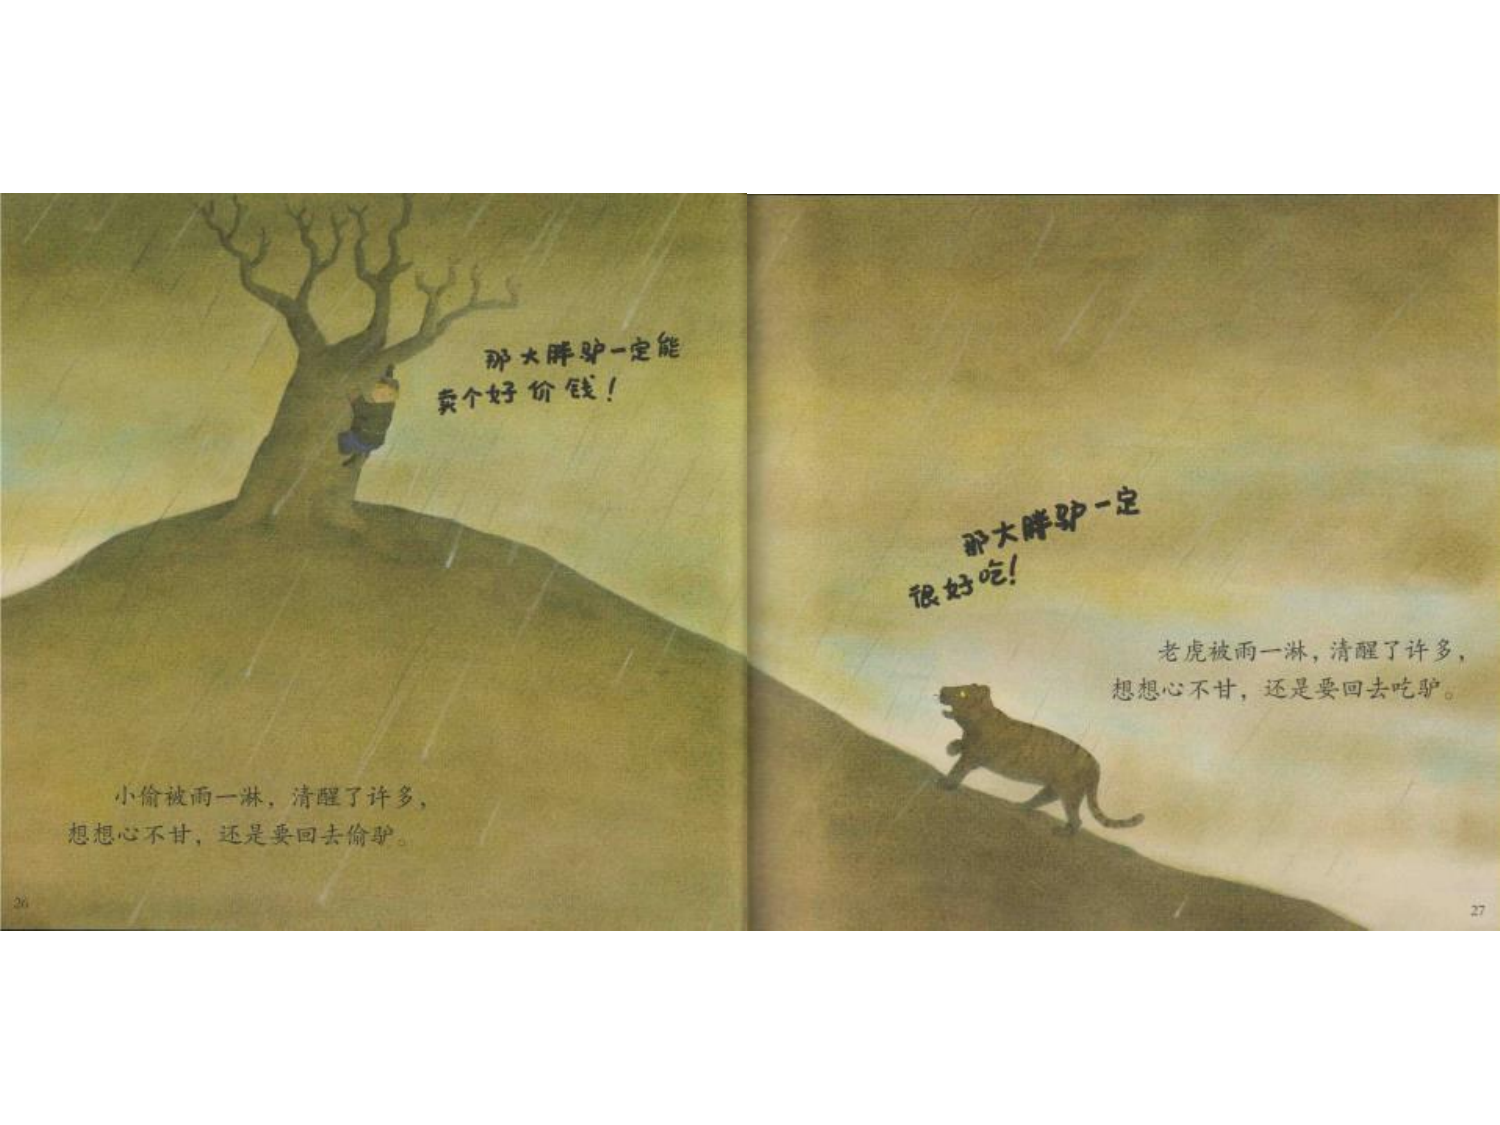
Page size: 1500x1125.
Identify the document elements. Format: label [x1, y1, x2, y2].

picture [0, 193, 1500, 931]
